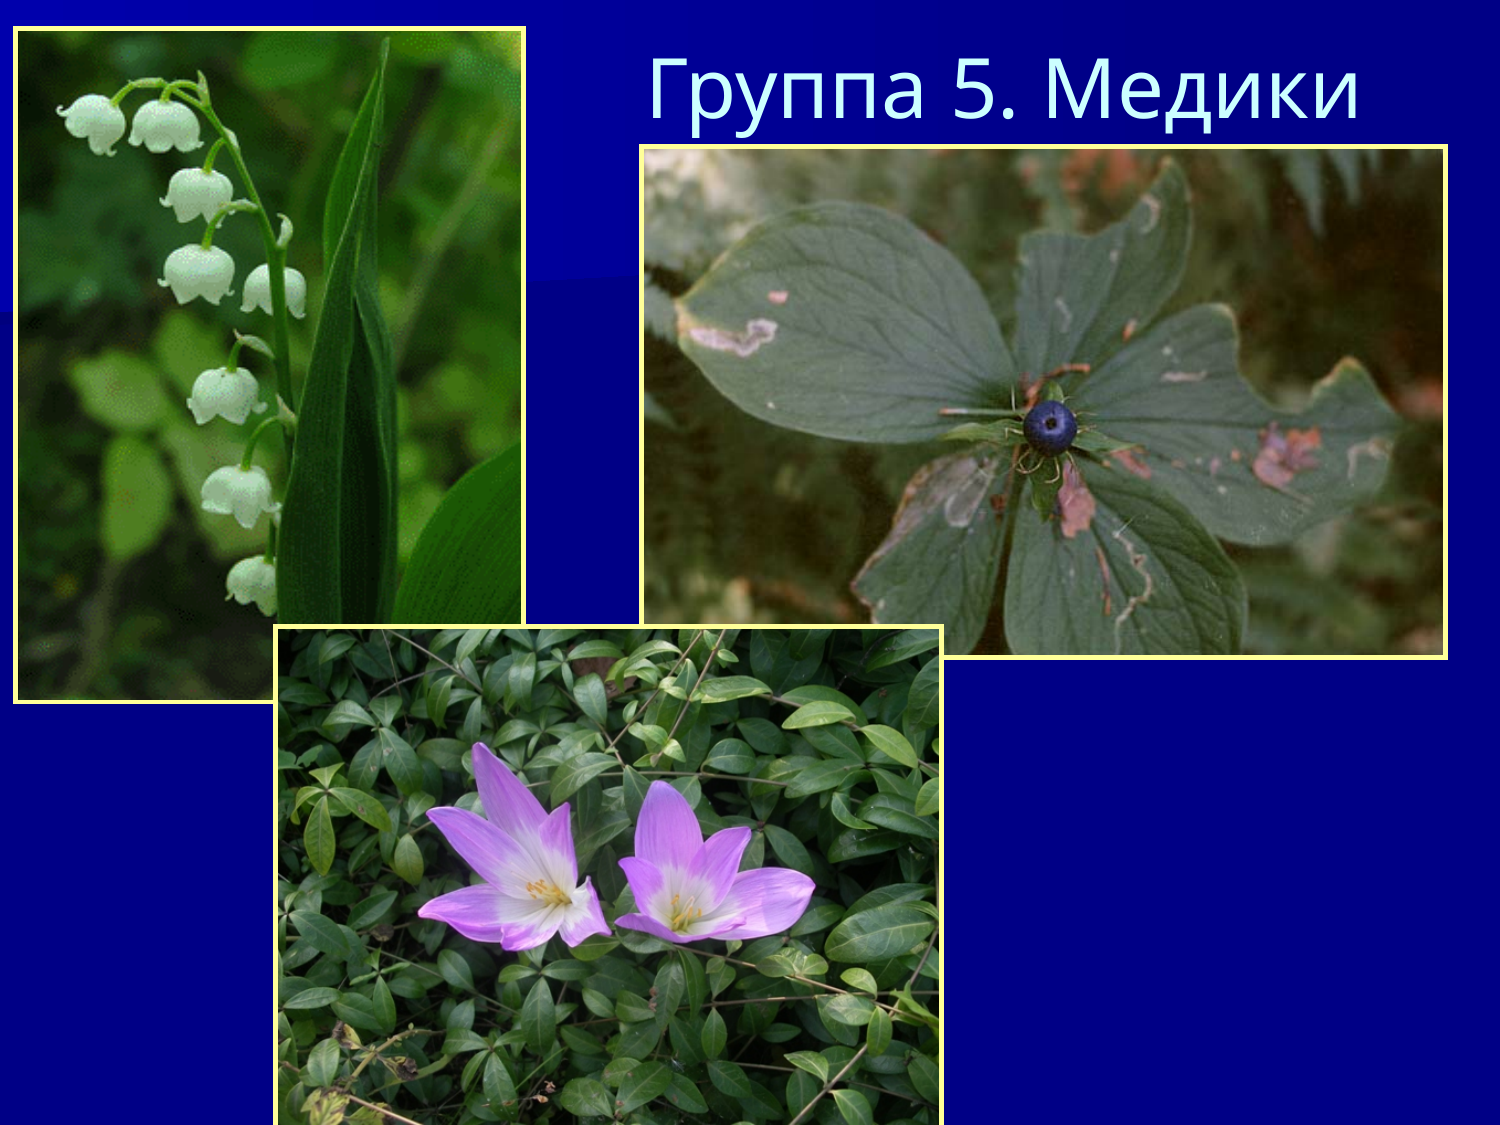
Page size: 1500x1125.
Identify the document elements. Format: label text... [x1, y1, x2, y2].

picture [17, 30, 1444, 1125]
title Группа 5. Медики [584, 45, 1425, 126]
